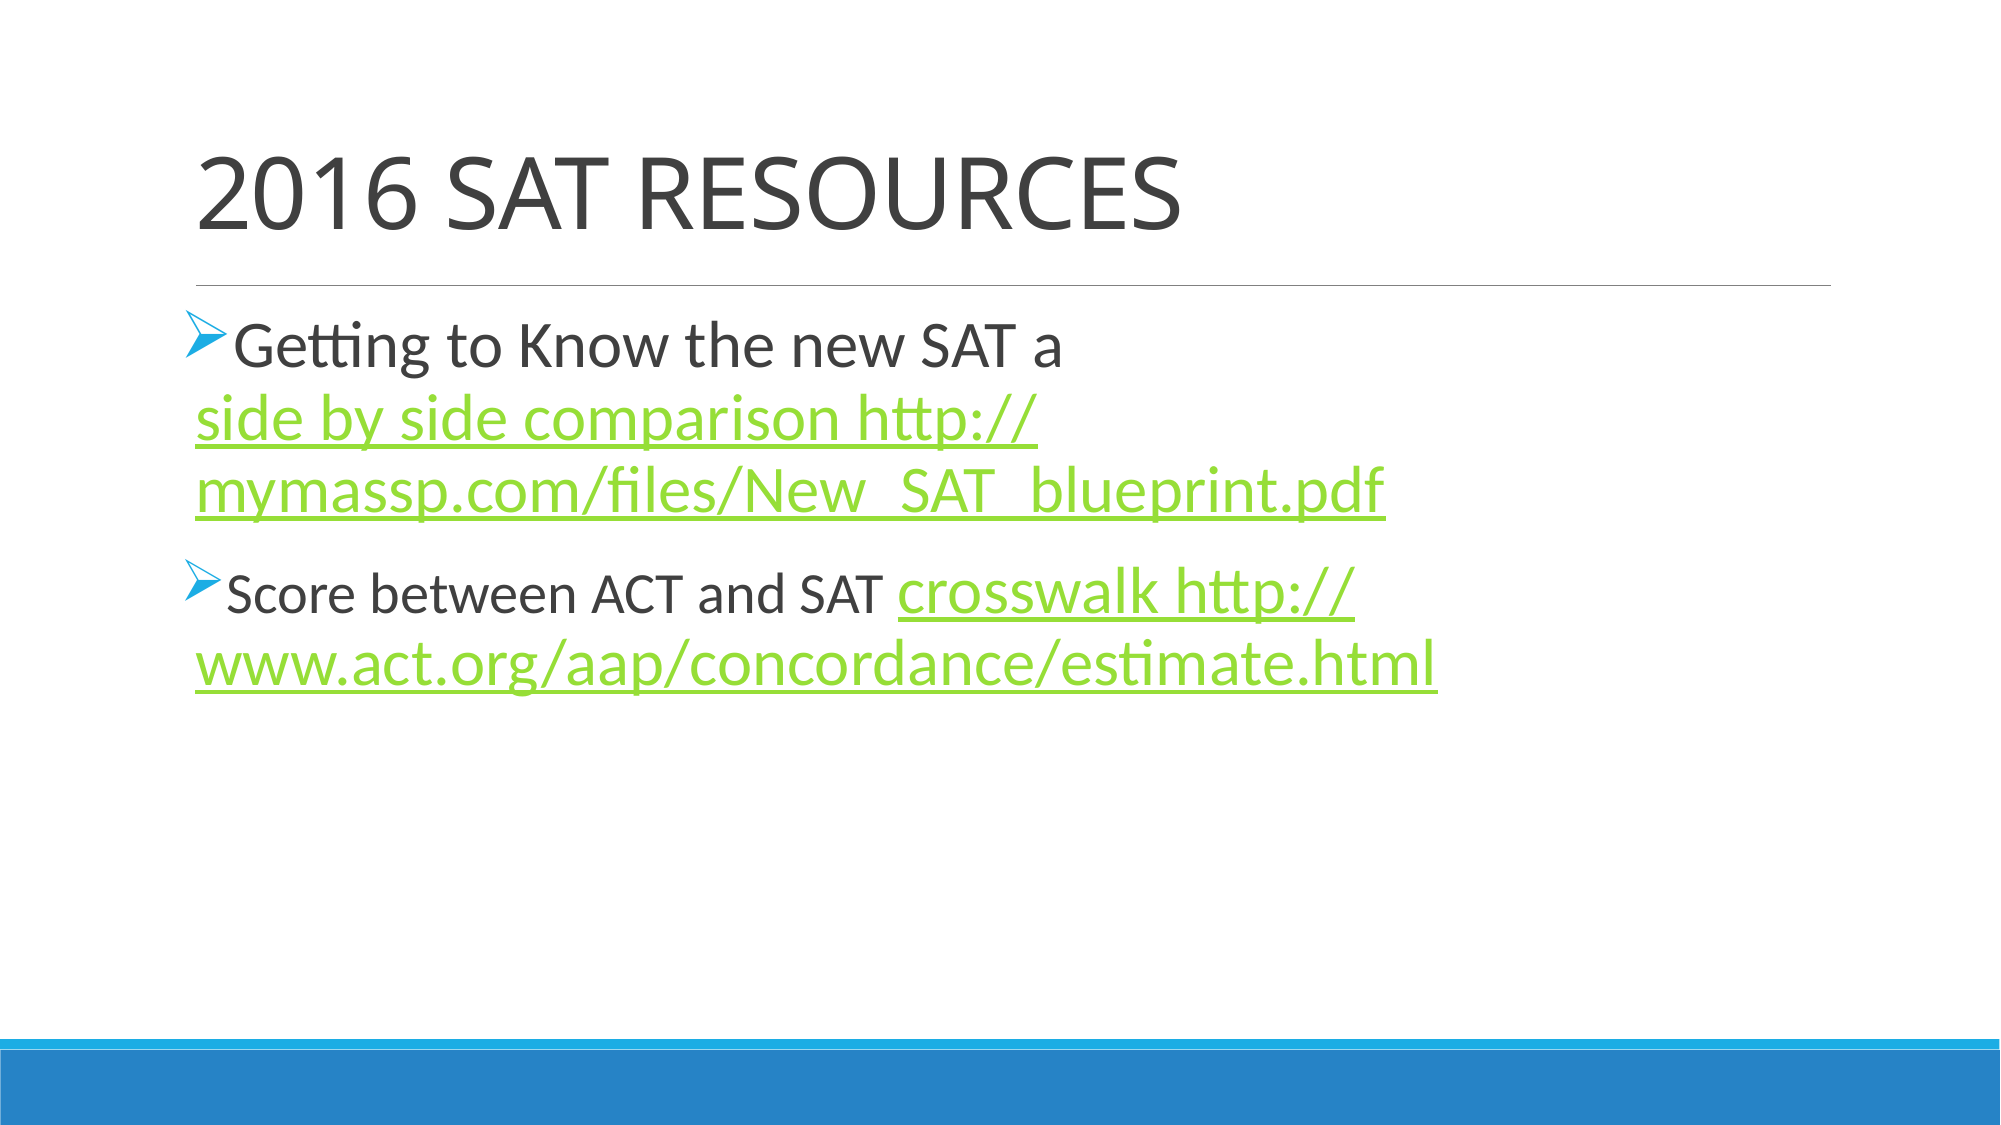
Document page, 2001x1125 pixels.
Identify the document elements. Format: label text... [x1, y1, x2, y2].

list Getting to Know the new SAT a side by side comparison http://mymassp.com/files/New_SAT_blueprint.pdf Score between ACT and SAT crosswalk http://www.act.org/aap/concordance/estimate.html [180, 302, 1830, 963]
title 2016 SAT RESOURCES [180, 19, 1830, 258]
